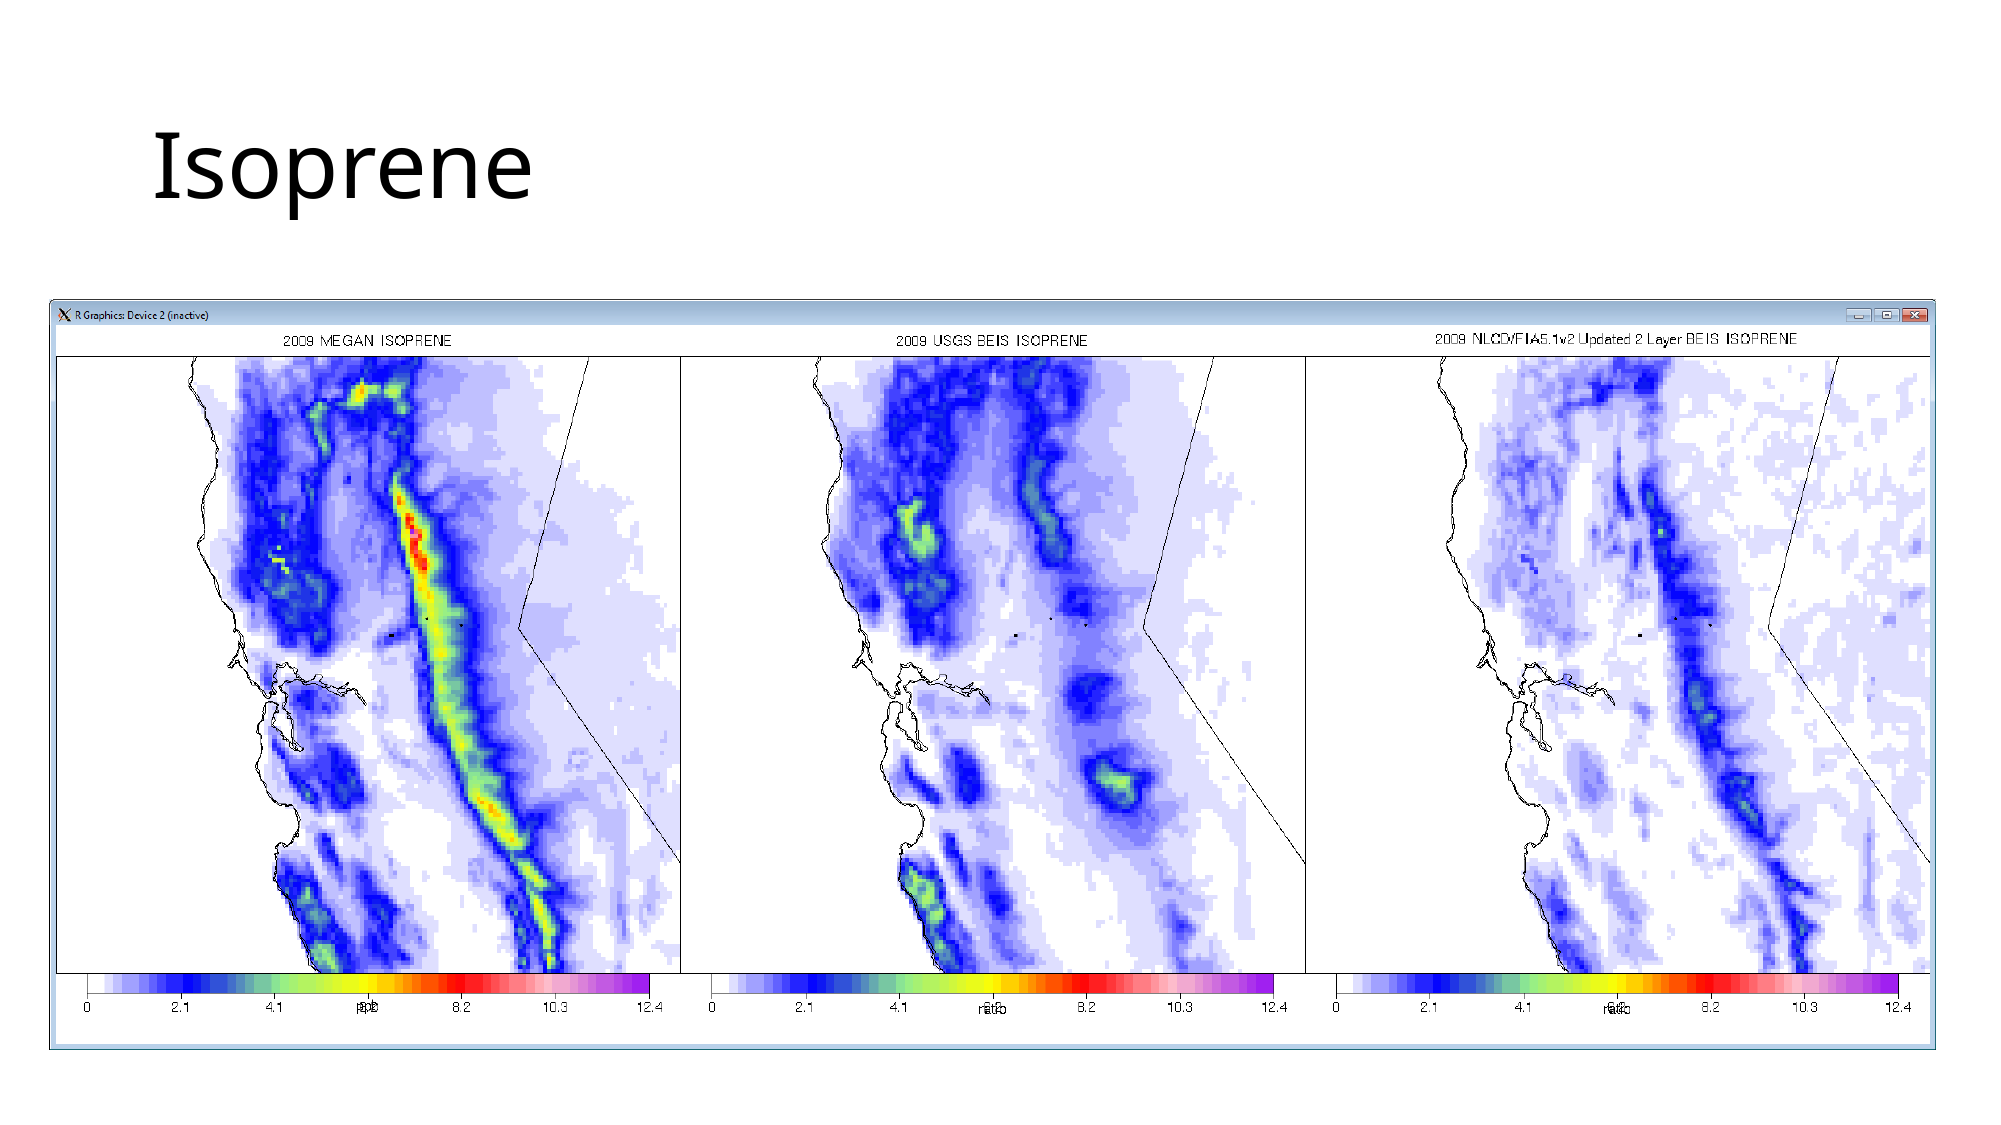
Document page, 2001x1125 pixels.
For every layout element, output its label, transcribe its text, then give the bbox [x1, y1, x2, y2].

picture [49, 299, 1936, 1050]
title Isoprene [137, 59, 1863, 278]
